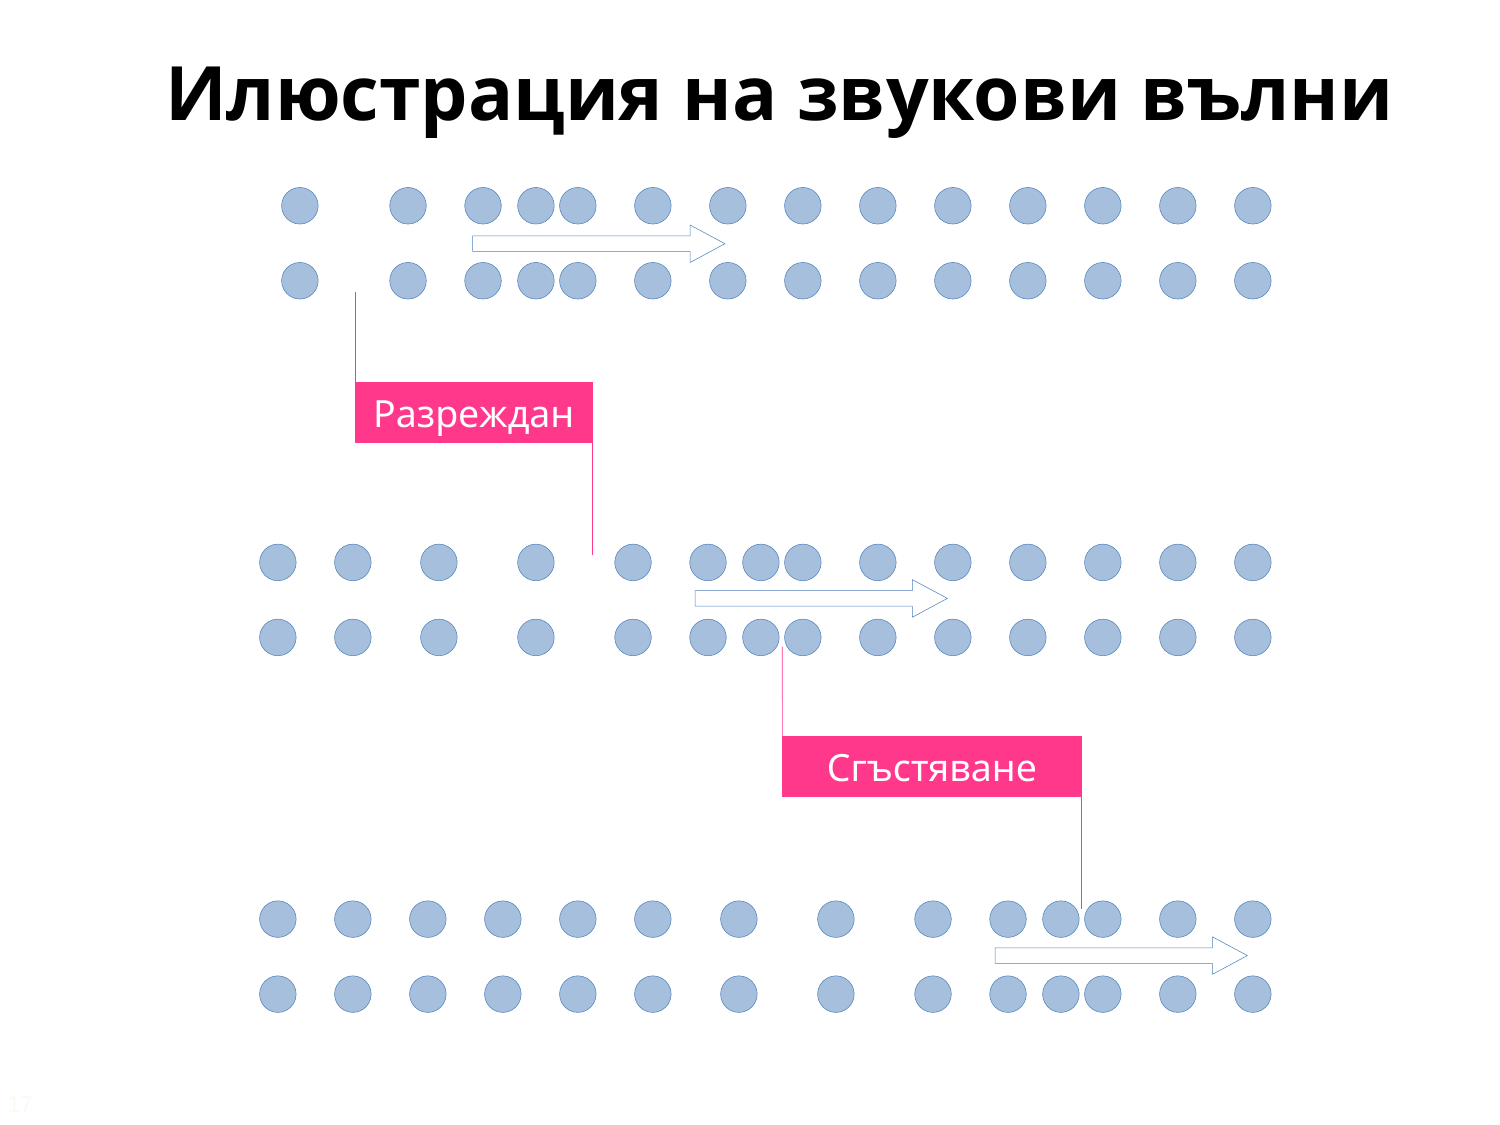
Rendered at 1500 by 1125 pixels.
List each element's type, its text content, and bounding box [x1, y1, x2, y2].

list Илюстрация на звукови вълни [150, 37, 1488, 1113]
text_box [259, 543, 1272, 656]
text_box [259, 900, 1272, 1013]
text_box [782, 646, 1082, 910]
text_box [355, 292, 593, 555]
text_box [281, 187, 1272, 300]
